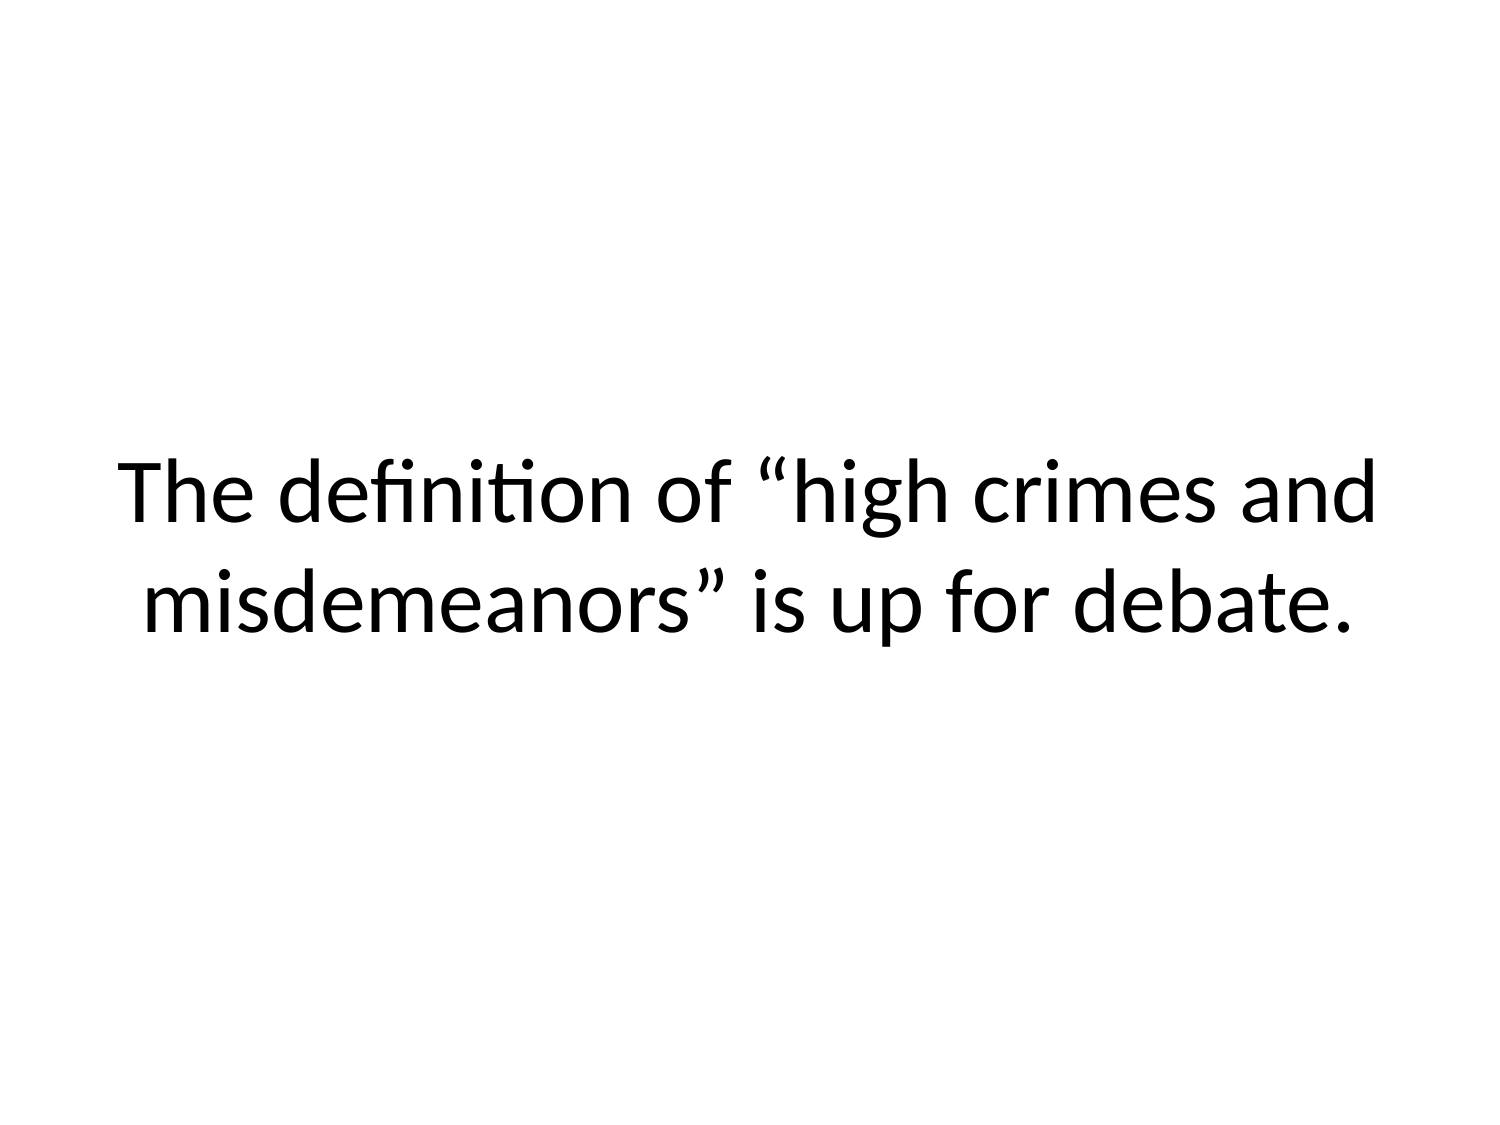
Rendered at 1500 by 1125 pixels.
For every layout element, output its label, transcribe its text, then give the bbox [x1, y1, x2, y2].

title The definition of “high crimes and misdemeanors” is up for debate. [74, 44, 1426, 1038]
